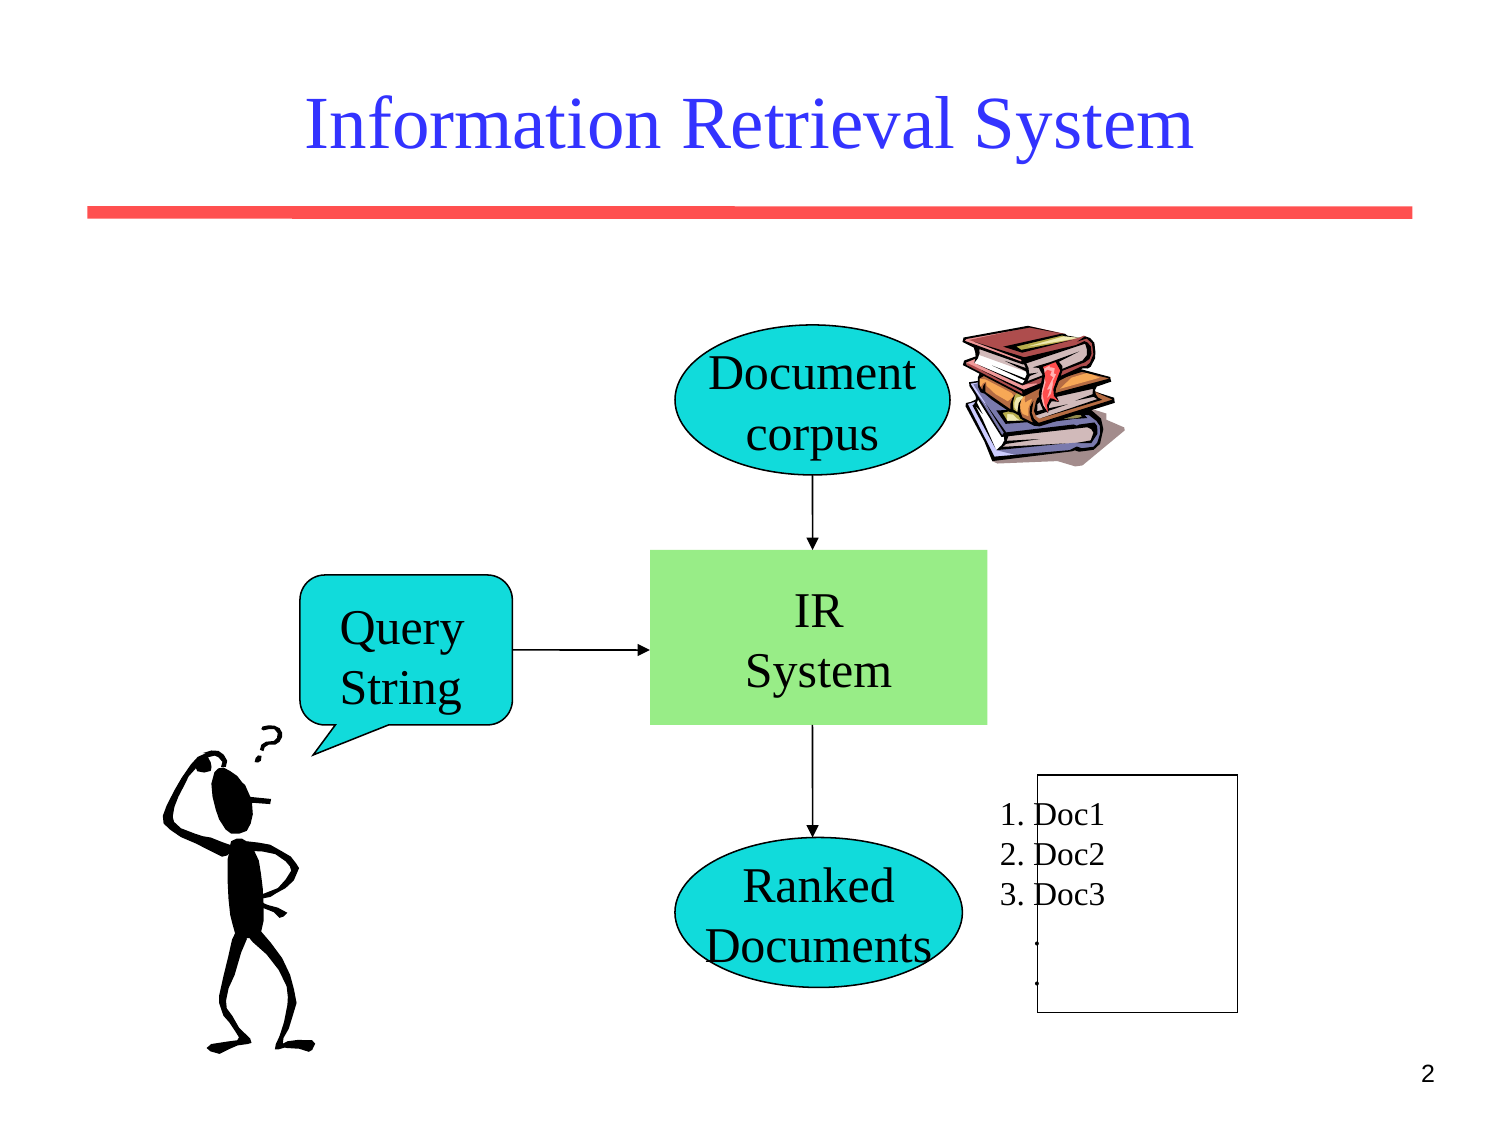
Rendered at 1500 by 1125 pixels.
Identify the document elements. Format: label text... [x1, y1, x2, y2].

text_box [674, 724, 1238, 1047]
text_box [674, 324, 1127, 551]
picture [162, 724, 316, 1055]
slide_number 2 [1137, 1049, 1451, 1125]
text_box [299, 574, 651, 726]
text_box IR System [650, 549, 988, 725]
title Information Retrieval System [112, 37, 1388, 200]
